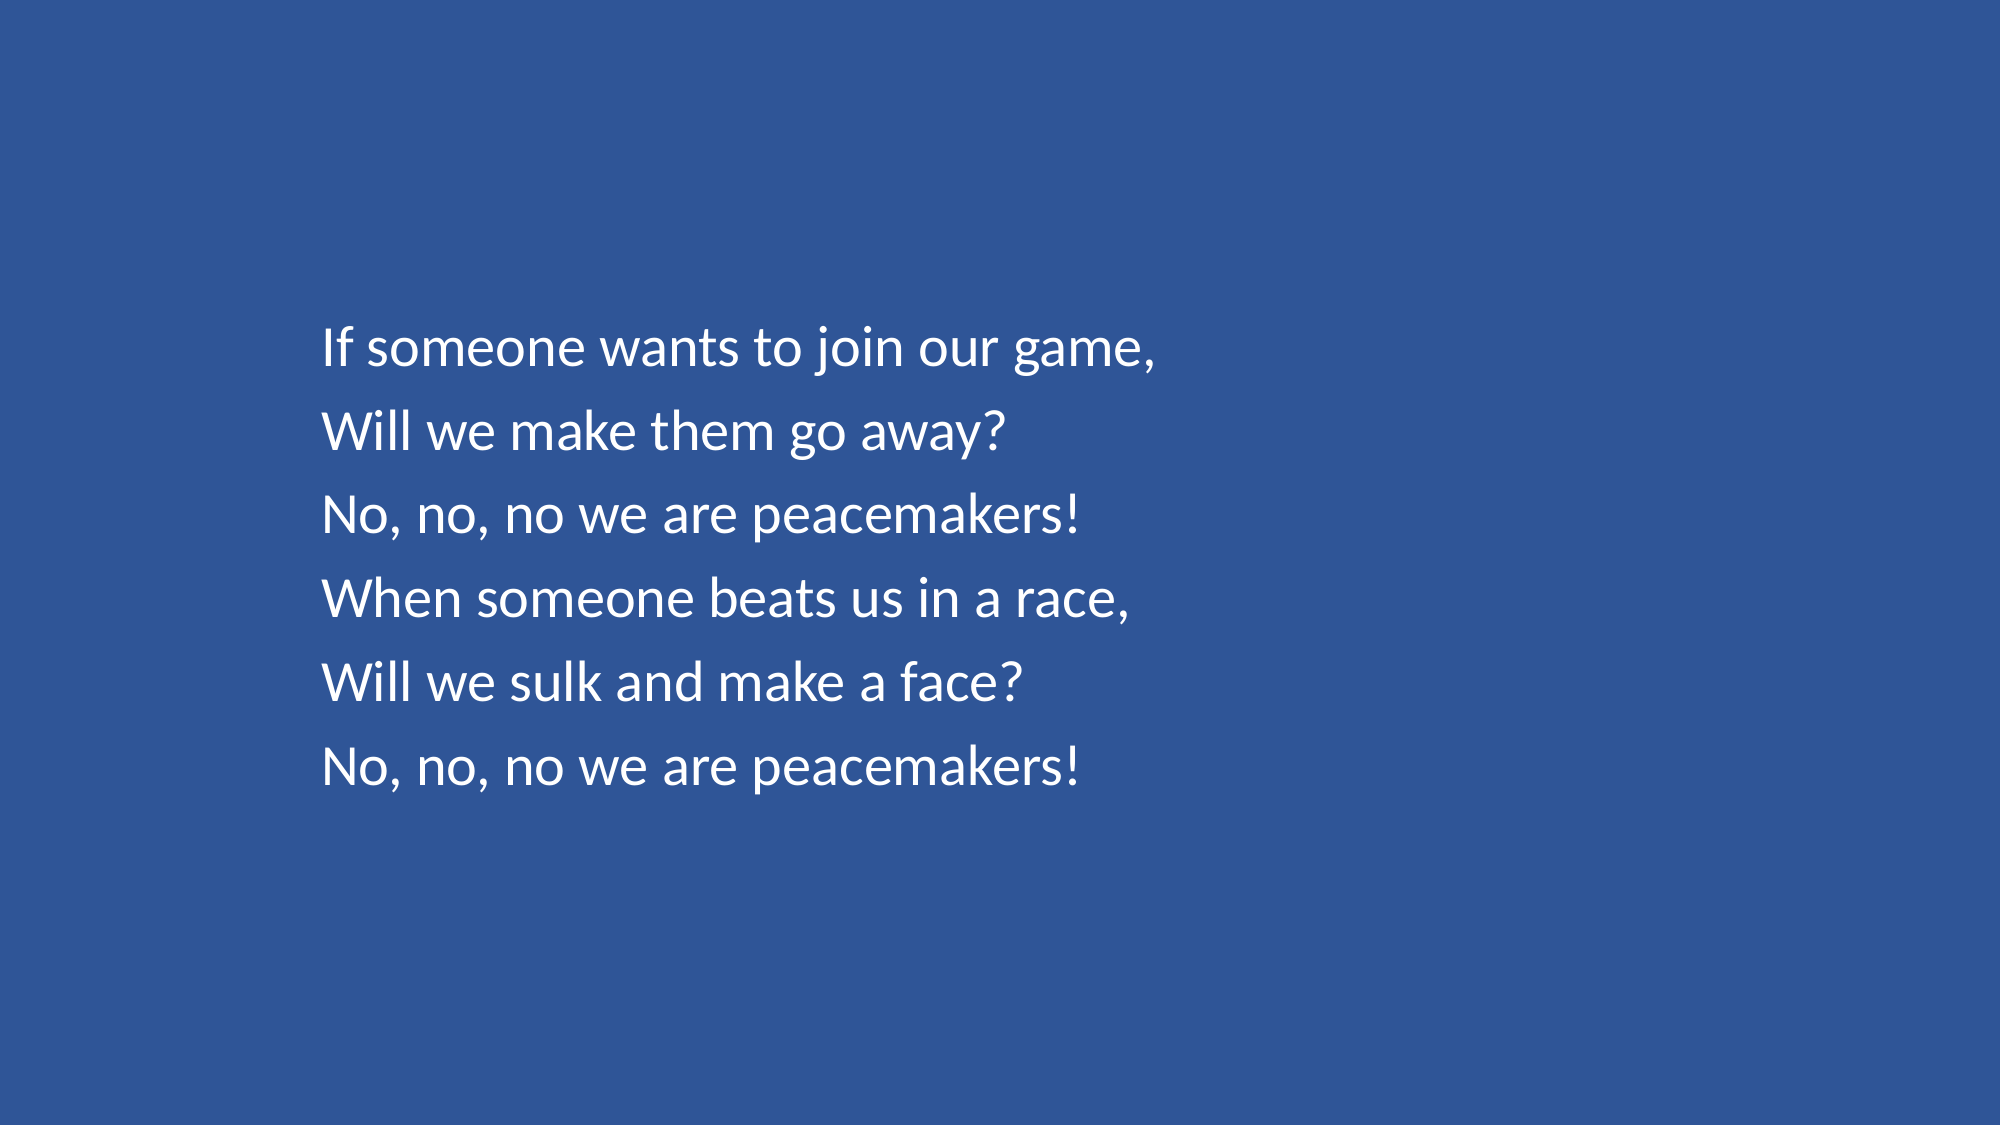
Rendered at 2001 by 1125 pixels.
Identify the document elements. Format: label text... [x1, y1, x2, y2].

list If someone wants to join our game, Will we make them go away? No, no, no we are peacemakers! When someone beats us in a race, Will we sulk and make a face? No, no, no we are peacemakers! [306, 308, 1694, 817]
